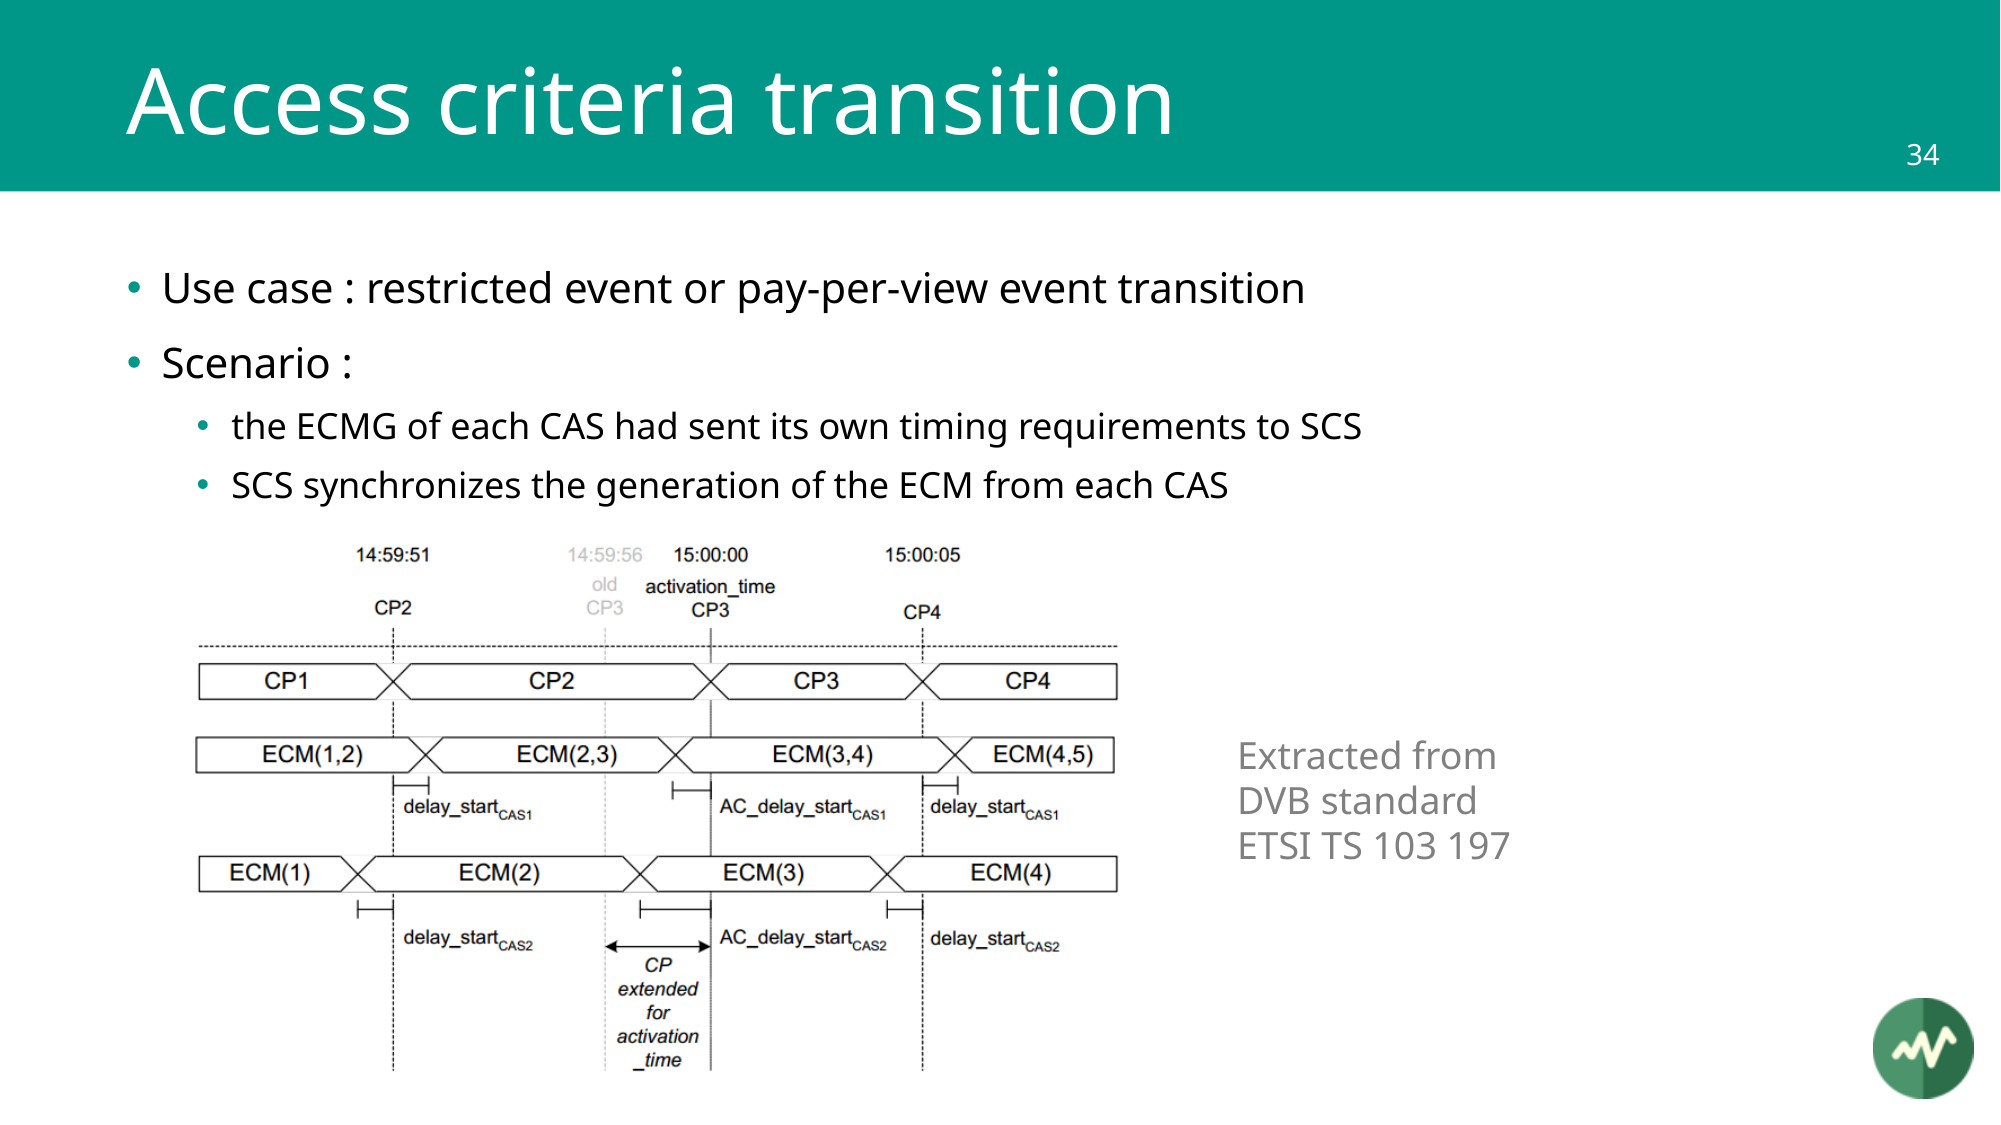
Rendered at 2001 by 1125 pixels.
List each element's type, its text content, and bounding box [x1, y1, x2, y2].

title Access criteria transition [111, 39, 1812, 171]
text_box Extracted from DVB standard ETSI TS 103 197 [1222, 724, 1578, 875]
picture [1873, 998, 1974, 1099]
picture [183, 521, 1126, 1080]
list Use case : restricted event or pay-per-view event transition Scenario : the ECMG of each CAS had sent its own timing requirements to SCS SCS synchronizes the generation of the ECM from each CAS [111, 244, 1812, 517]
